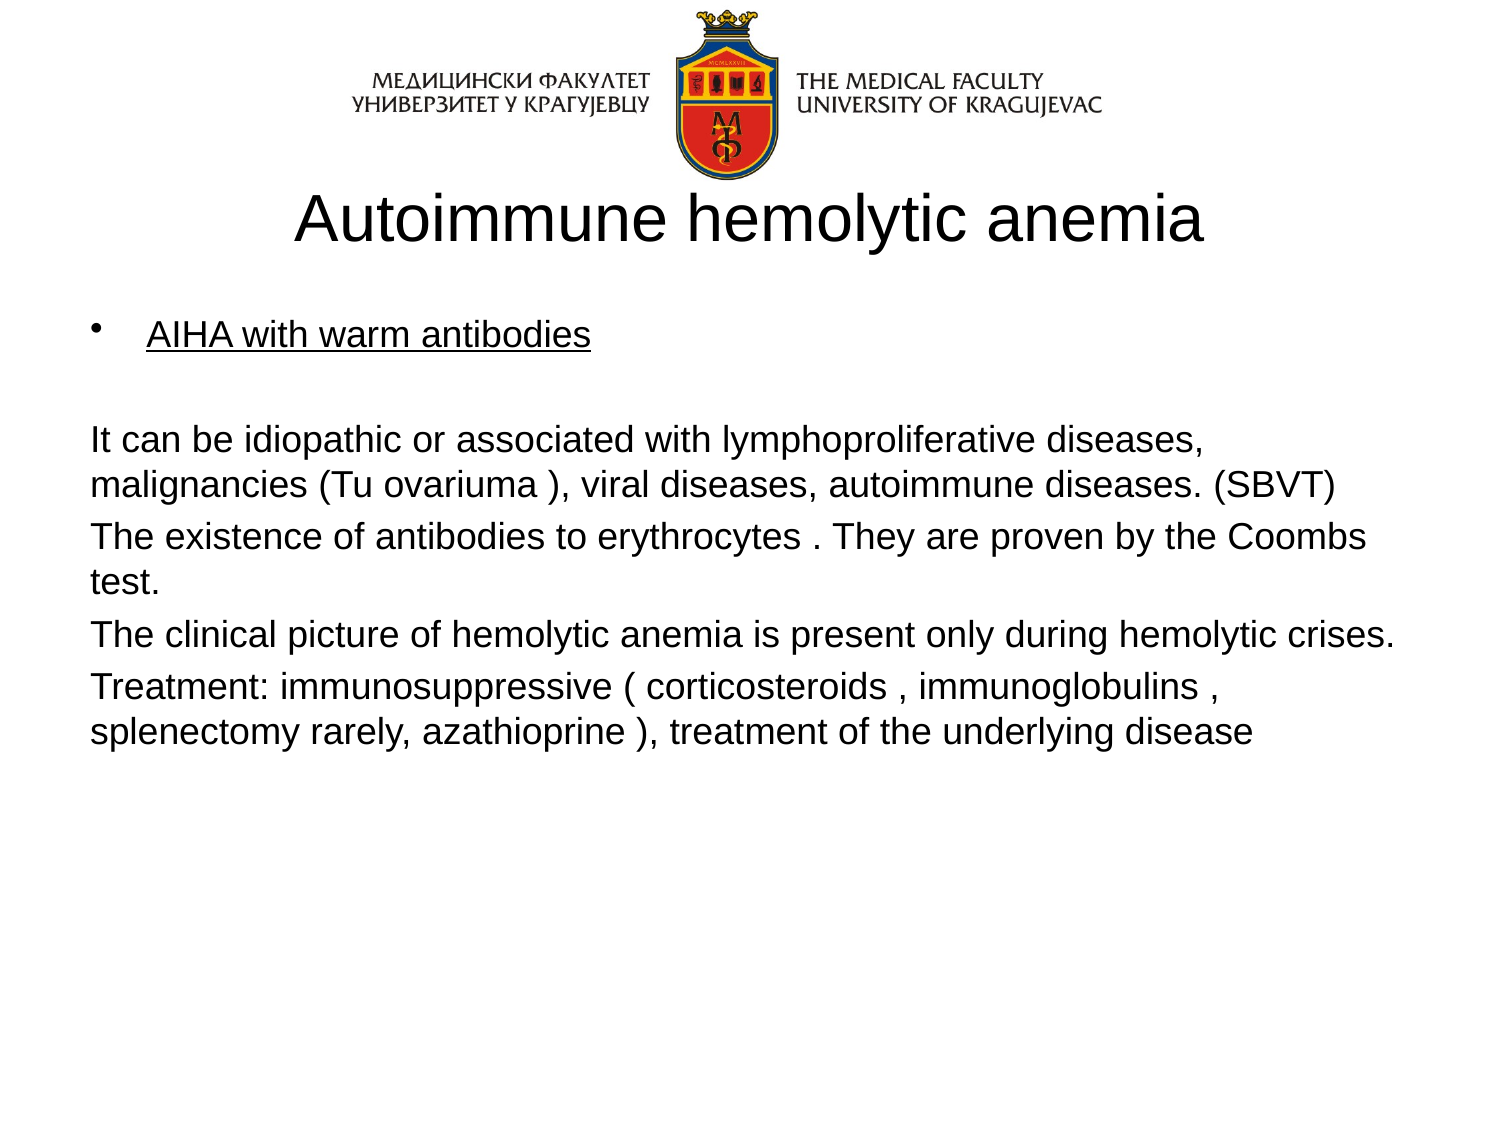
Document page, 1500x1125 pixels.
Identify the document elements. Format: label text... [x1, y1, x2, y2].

title Autoimmune hemolytic anemia [75, 161, 1425, 268]
list AIHA with warm antibodies It can be idiopathic or associated with lymphoproliferative diseases, malignancies (Tu ovariuma ), viral diseases, autoimmune diseases. (SBVT) The existence of antibodies to erythrocytes . They are proven by the Coombs test. The clinical picture of hemolytic anemia is present only during hemolytic crises. Treatment: immunosuppressive ( corticosteroids , immunoglobulins , splenectomy rarely, azathioprine ), treatment of the underlying disease [75, 302, 1425, 986]
picture [328, 0, 1125, 161]
